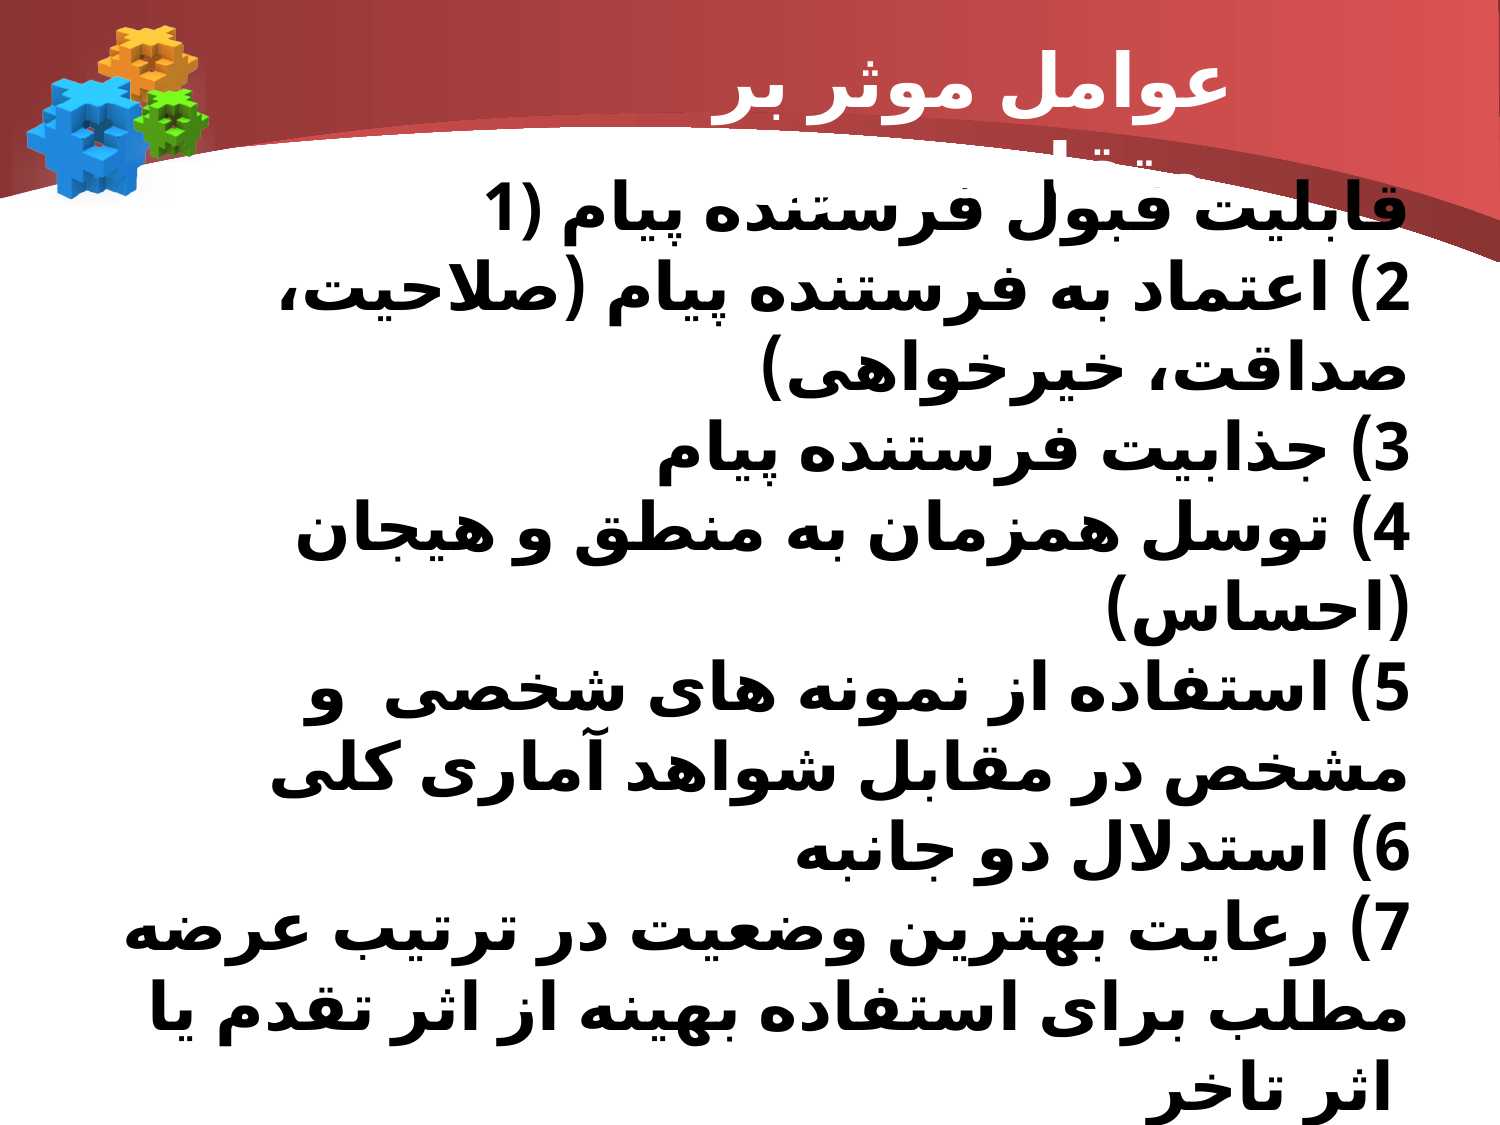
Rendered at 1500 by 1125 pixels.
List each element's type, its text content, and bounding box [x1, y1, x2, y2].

text_box عوامل موثر بر متقاعدسازی: [699, 24, 1500, 220]
picture [12, 24, 215, 207]
title 1) قابلیت قبول فرستنده پیام 2) اعتماد به فرستنده پیام (صلاحیت، صداقت، خیرخواهی) 3) جذابیت فرستنده پیام 4) توسل همزمان به منطق و هیجان (احساس) 5) استفاده از نمونه های شخصی و مشخص در مقابل شواهد آماری کلی 6) استدلال دو جانبه 7) رعایت بهترین وضعیت در ترتیب عرضه مطلب برای استفاده بهینه از اثر تقدم یا اثر تاخر [76, 199, 1428, 1088]
